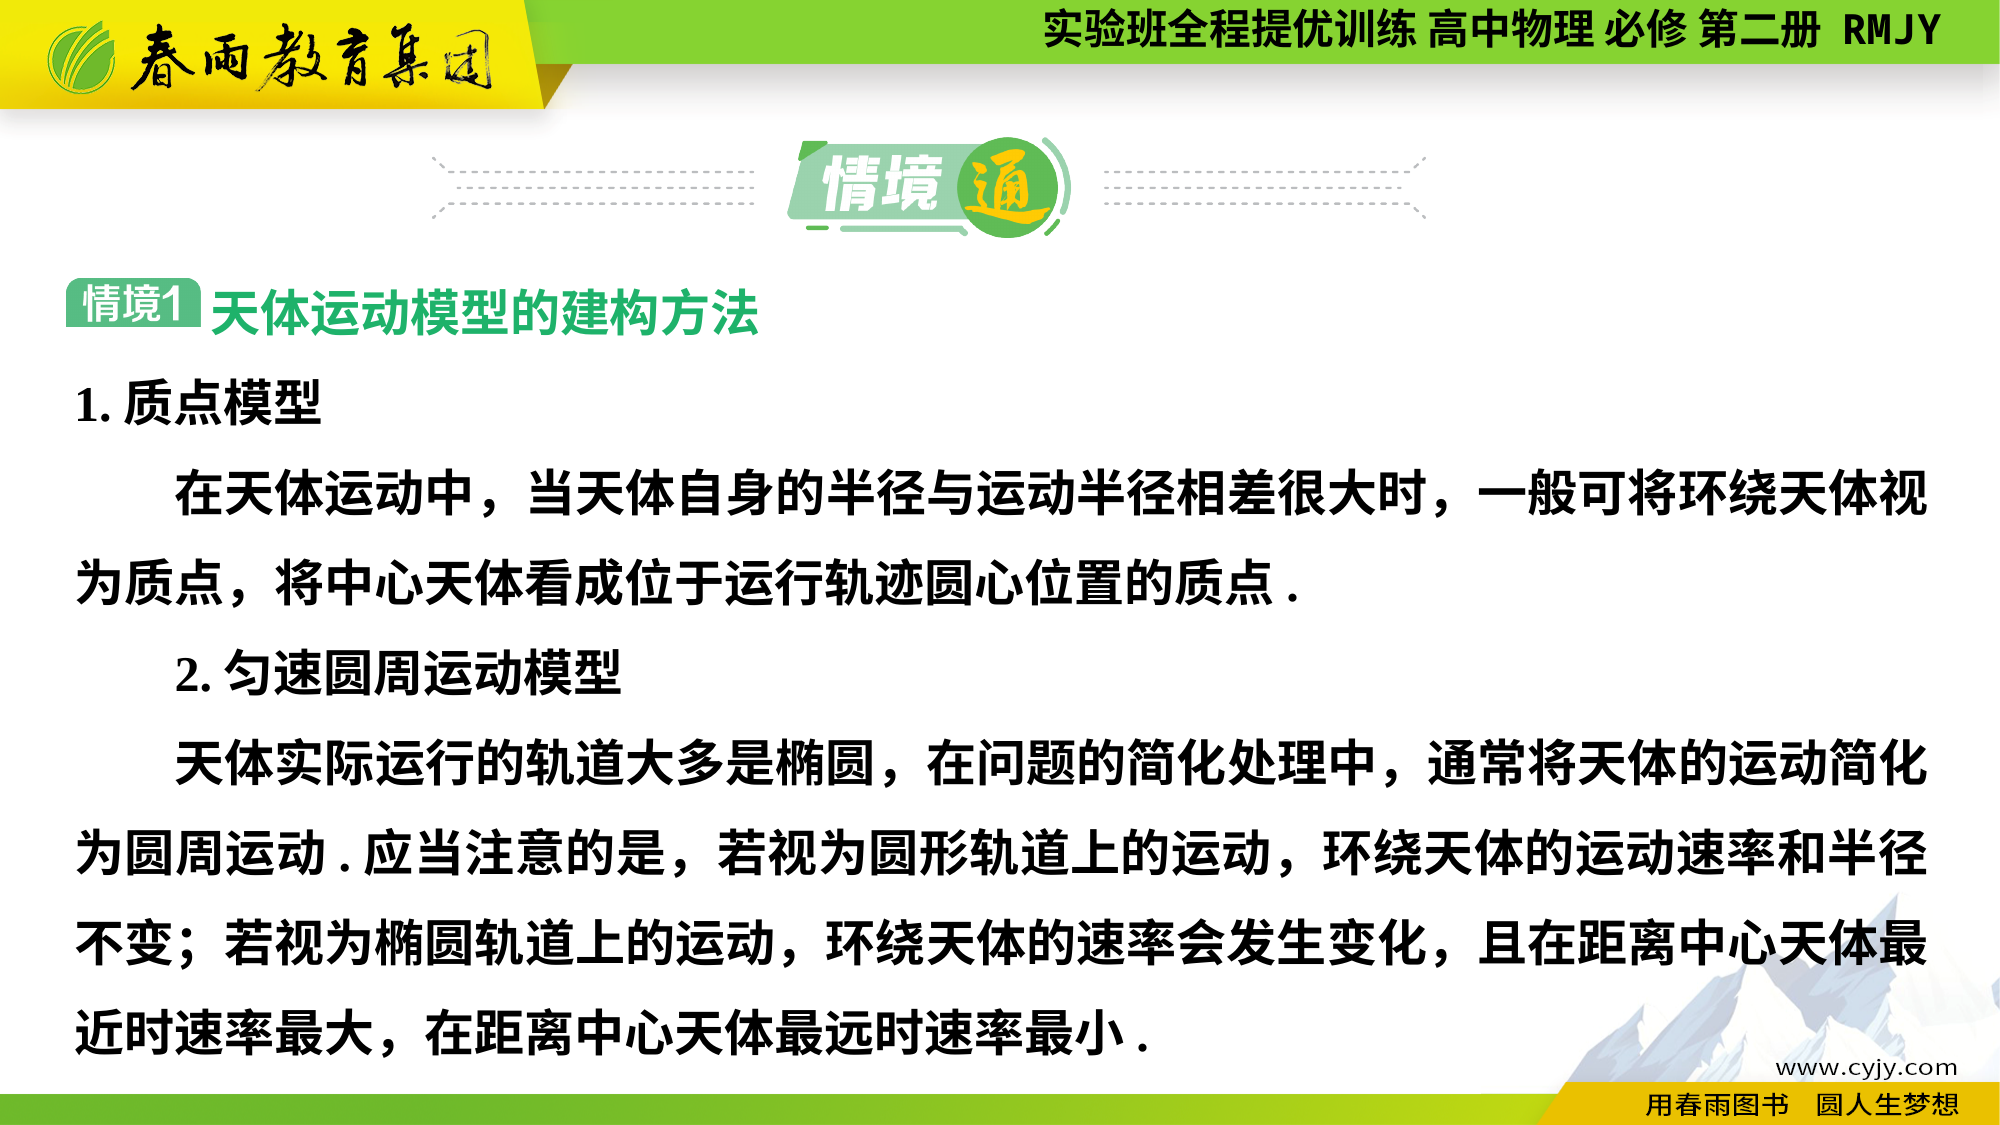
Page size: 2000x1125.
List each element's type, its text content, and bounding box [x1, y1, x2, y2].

list 天体运动模型的建构方法 1.质点模型 在天体运动中，当天体自身的半径与运动半径相差很大时，一般可将环绕天体视为质点，将中心天体看成位于运行轨迹圆心位置的质点. 2.匀速圆周运动模型 天体实际运行的轨道大多是椭圆，在问题的简化处理中，通常将天体的运动简化为圆周运动.应当注意的是，若视为圆形轨道上的运动，环绕天体的运动速率和半径不变；若视为椭圆轨道上的运动，环绕天体的速率会发生变化，且在距离中心天体最近时速率最大，在距离中心天体最远时速率最小. [59, 243, 1944, 1077]
picture [0, 0, 2000, 1125]
